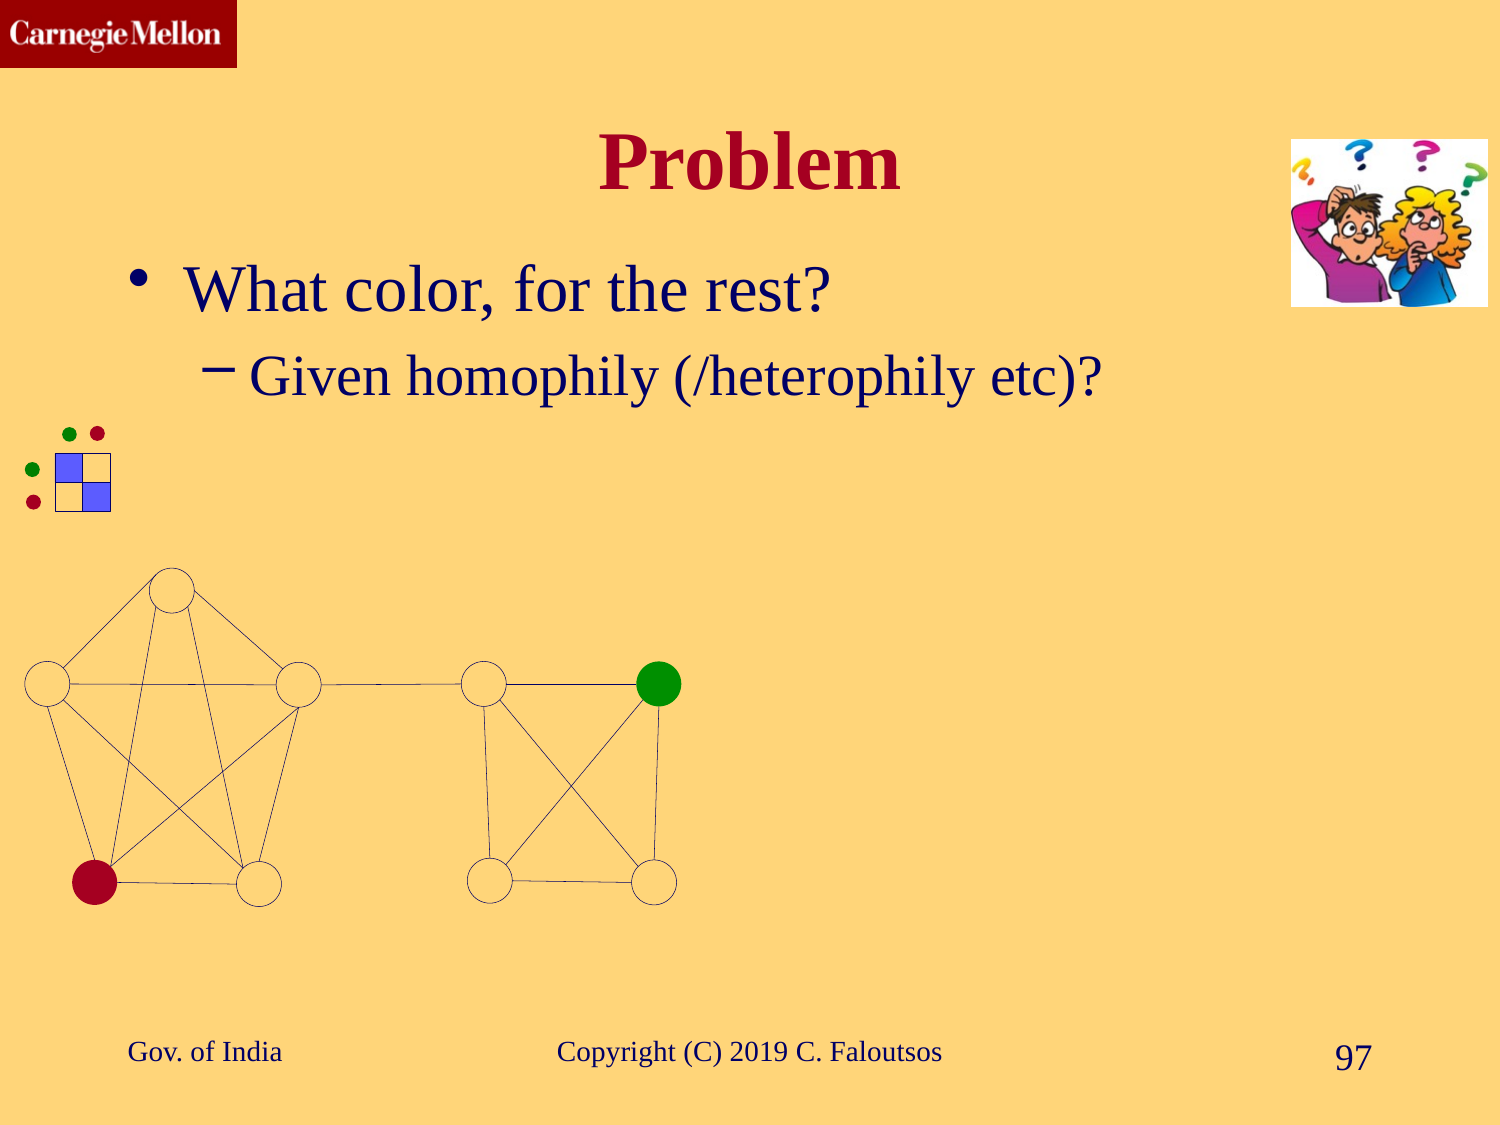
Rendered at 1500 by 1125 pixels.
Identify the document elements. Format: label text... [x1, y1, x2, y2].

picture [1291, 139, 1489, 307]
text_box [24, 567, 682, 907]
footer Copyright (C) 2019 C. Faloutsos [512, 1024, 988, 1101]
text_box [24, 425, 111, 512]
slide_number 97 [1074, 1024, 1388, 1101]
picture [0, 0, 237, 68]
slide_number Gov. of India [112, 1024, 426, 1101]
list What color, for the rest? Given homophily (/heterophily etc)? [112, 237, 1168, 1001]
title Problem [112, 99, 1388, 213]
